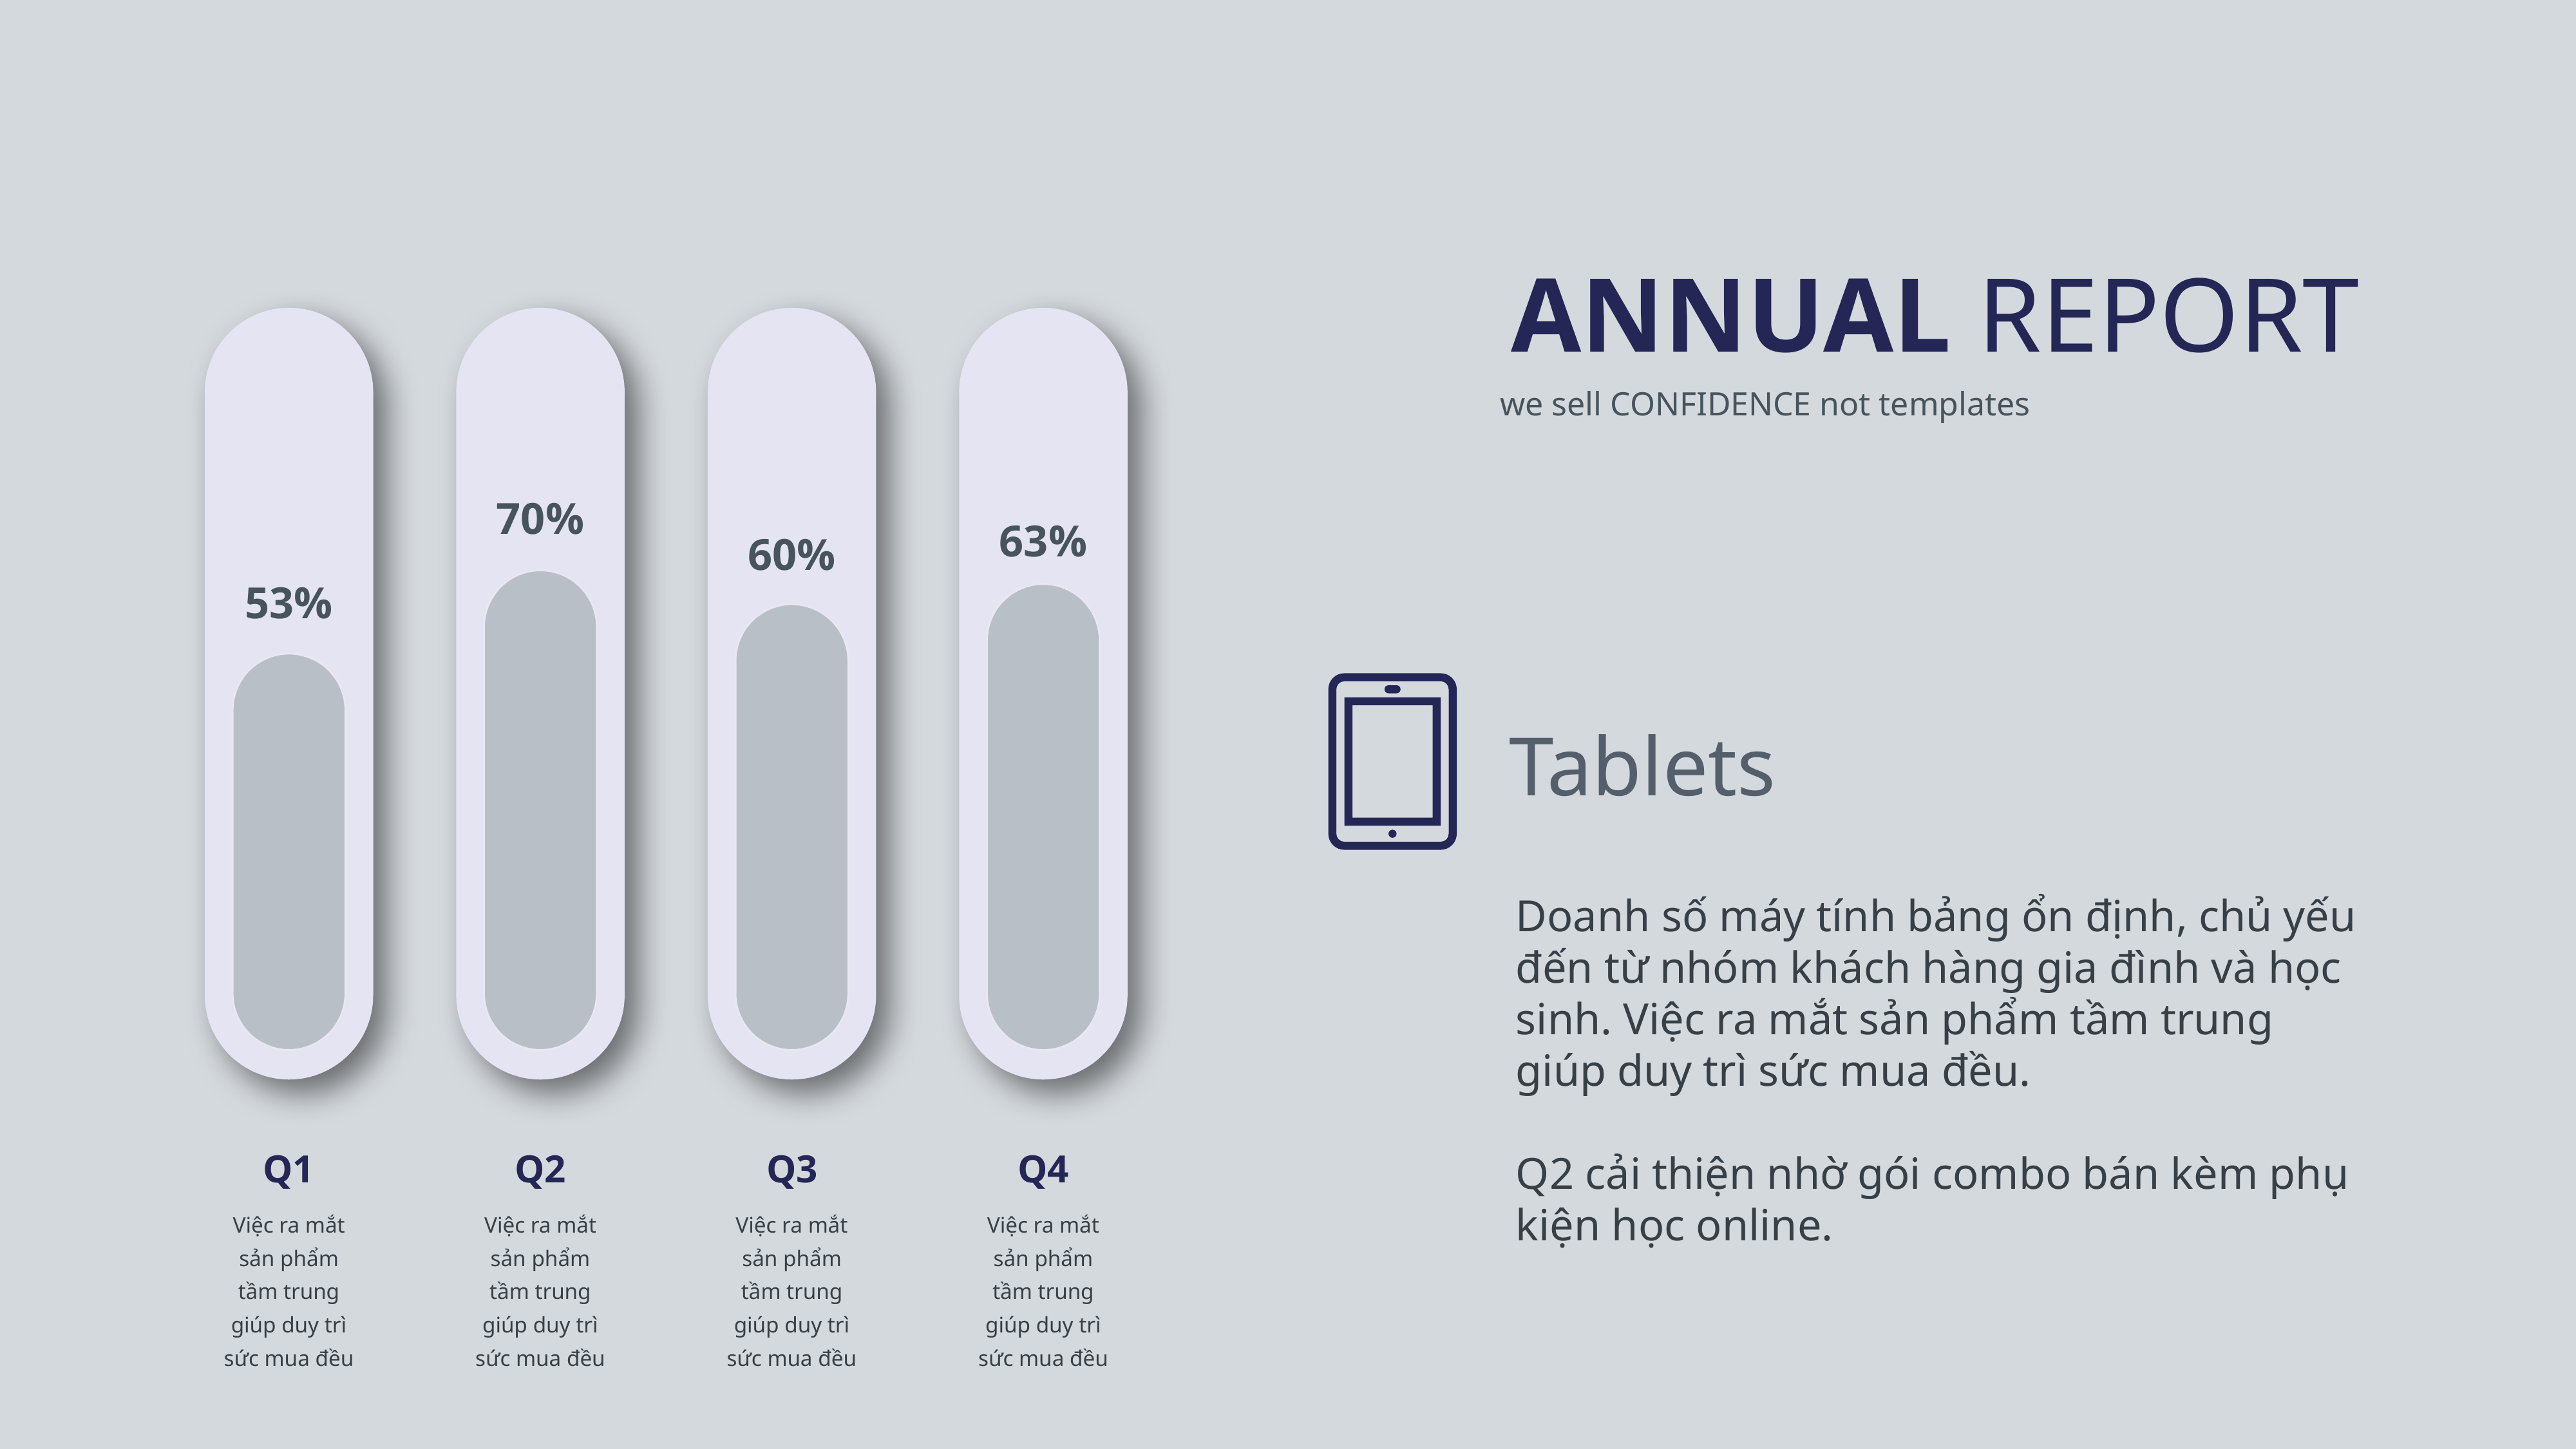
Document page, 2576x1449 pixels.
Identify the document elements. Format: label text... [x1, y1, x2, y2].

text_box ANNUAL REPORT [1502, 245, 2369, 377]
text_box 60% [738, 522, 846, 583]
text_box [455, 307, 626, 1081]
text_box [231, 652, 347, 1052]
text_box Việc ra mắt sản phẩm tầm trung giúp duy trì sức mua đều [974, 1196, 1113, 1378]
text_box Doanh số máy tính bảng ổn định, chủ yếu đến từ nhóm khách hàng gia đình và học sinh. Việc ra mắt sản phẩm tầm trung giúp duy trì sức mua đều. Q2 cải thiện nhờ gói combo bán kèm phụ kiện học online. [1506, 884, 2371, 1254]
text_box 70% [486, 486, 594, 548]
text_box [985, 582, 1101, 1052]
text_box 53% [235, 571, 343, 632]
text_box Q1 [225, 1124, 353, 1196]
text_box Q3 [728, 1124, 856, 1196]
text_box [204, 307, 375, 1081]
text_box we sell CONFIDENCE not templates [1490, 378, 2040, 427]
text_box [482, 569, 598, 1052]
text_box [1328, 673, 1457, 850]
text_box [734, 603, 849, 1052]
text_box [706, 307, 877, 1081]
text_box Việc ra mắt sản phẩm tầm trung giúp duy trì sức mua đều [471, 1196, 610, 1378]
text_box Việc ra mắt sản phẩm tầm trung giúp duy trì sức mua đều [220, 1196, 358, 1378]
text_box 63% [989, 509, 1097, 570]
text_box Q2 [477, 1124, 604, 1196]
text_box Q4 [980, 1124, 1107, 1196]
text_box Tablets [1499, 710, 1786, 817]
text_box Việc ra mắt sản phẩm tầm trung giúp duy trì sức mua đều [723, 1196, 861, 1378]
text_box [958, 307, 1129, 1081]
